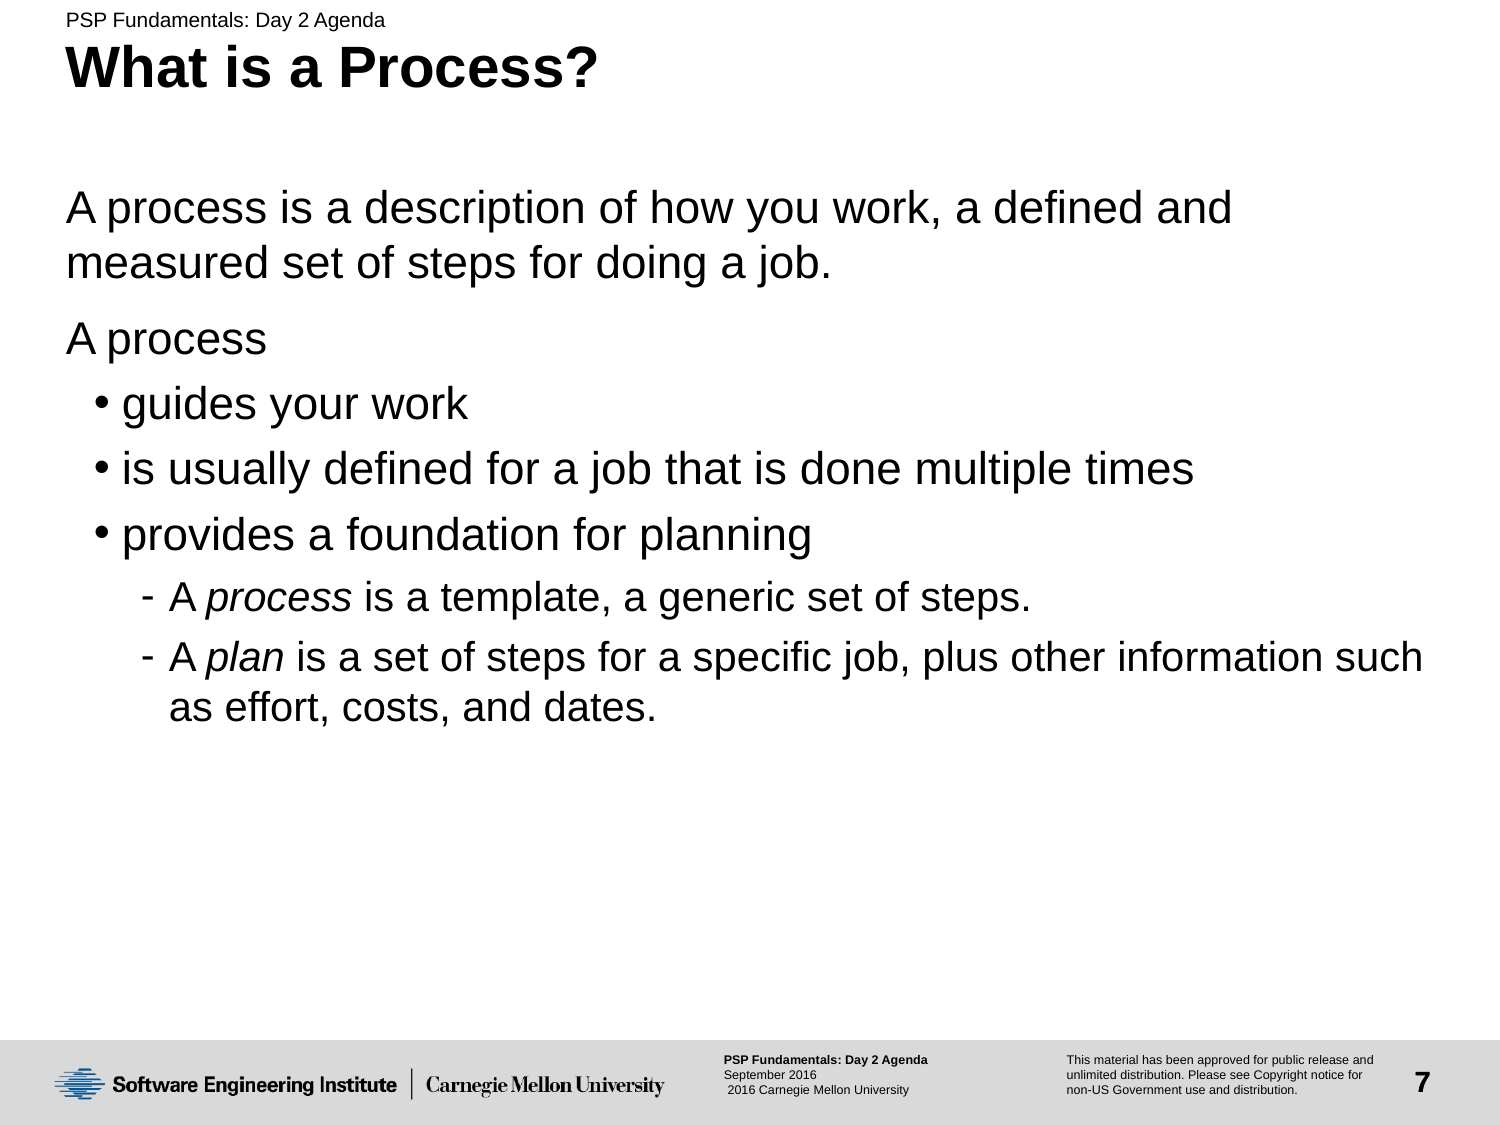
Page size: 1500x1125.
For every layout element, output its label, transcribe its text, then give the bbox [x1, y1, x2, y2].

title What is a Process? [65, 37, 1430, 148]
picture [46, 1061, 673, 1104]
list A process is a description of how you work, a defined and measured set of steps for doing a job. A process guides your work is usually defined for a job that is done multiple times provides a foundation for planning A process is a template, a generic set of steps. A plan is a set of steps for a specific job, plus other information such as effort, costs, and dates. [65, 177, 1431, 1000]
